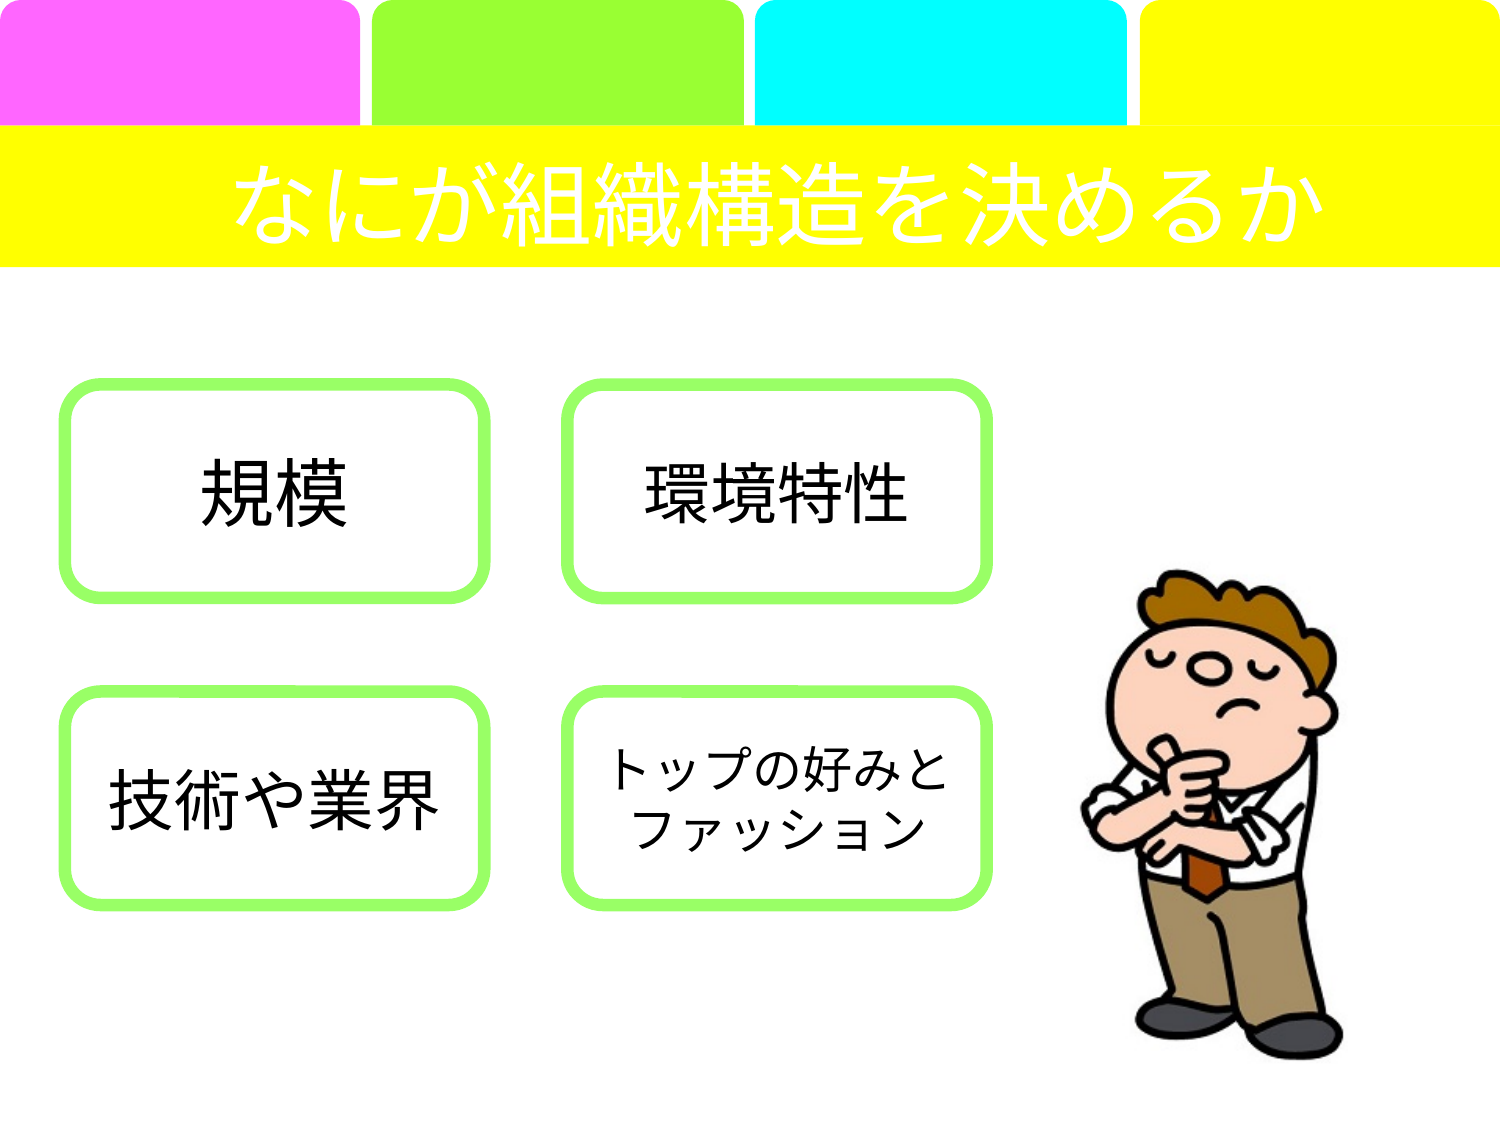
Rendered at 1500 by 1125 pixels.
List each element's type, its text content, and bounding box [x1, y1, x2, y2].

text_box [1137, 0, 1500, 128]
text_box [0, 123, 1500, 269]
text_box 技術や業界 [62, 689, 487, 908]
text_box [752, 0, 1129, 128]
text_box トップの好みとファッション [565, 689, 989, 908]
text_box [0, 0, 363, 128]
picture [1034, 550, 1348, 1080]
text_box なにが組織構造を決めるか [212, 140, 1342, 266]
text_box 環境特性 [565, 382, 989, 601]
text_box 規模 [62, 382, 487, 601]
text_box [369, 0, 747, 128]
